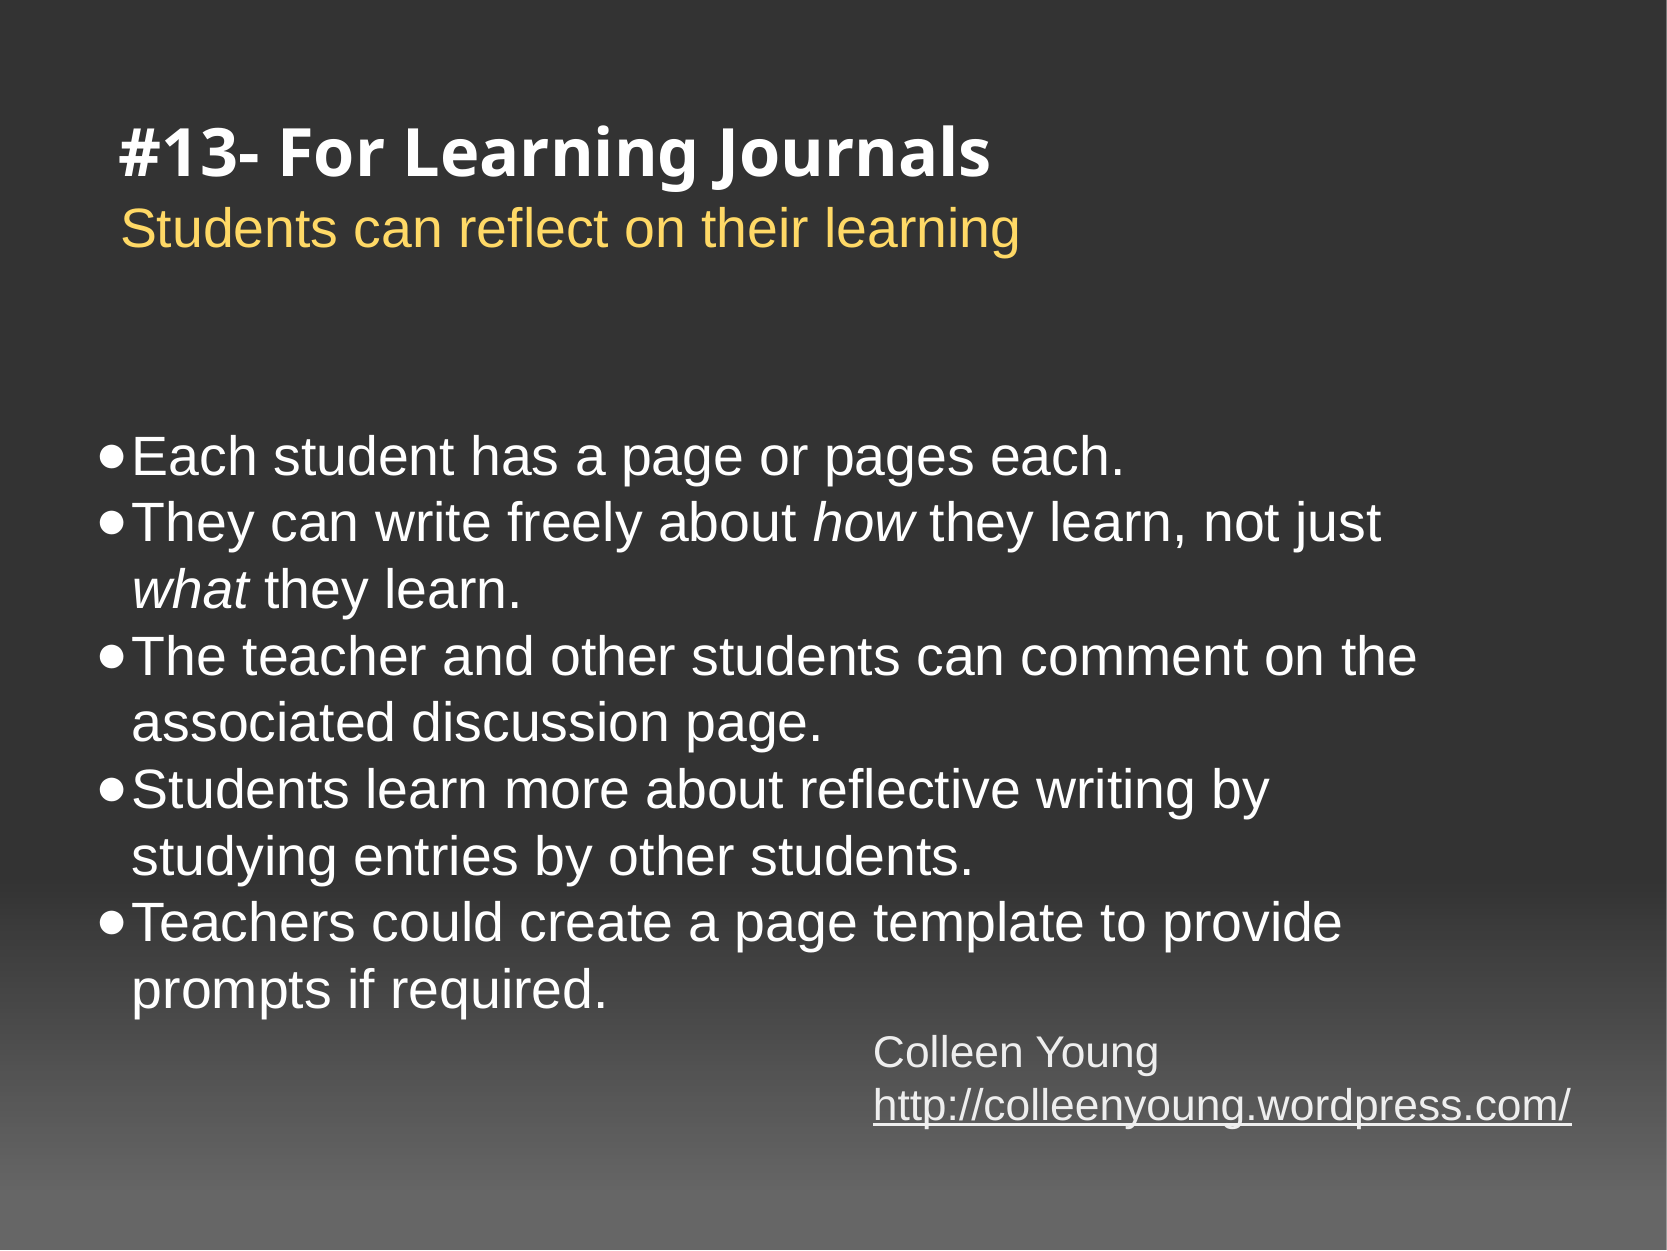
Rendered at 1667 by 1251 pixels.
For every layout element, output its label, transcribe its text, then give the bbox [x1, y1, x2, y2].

text_box Students can reflect on their learning [113, 185, 1472, 265]
text_box Each student has a page or pages each. They can write freely about how they learn, not just what they learn. The teacher and other students can comment on the associated discussion page. Students learn more about reflective writing by studying entries by other students. Teachers could create a page template to provide prompts if required. [63, 346, 1481, 1089]
text_box Colleen Young http://colleenyoung.wordpress.com/ [866, 1016, 1582, 1250]
text_box #13- For Learning Journals [112, 103, 1574, 203]
picture [0, 0, 1667, 1250]
